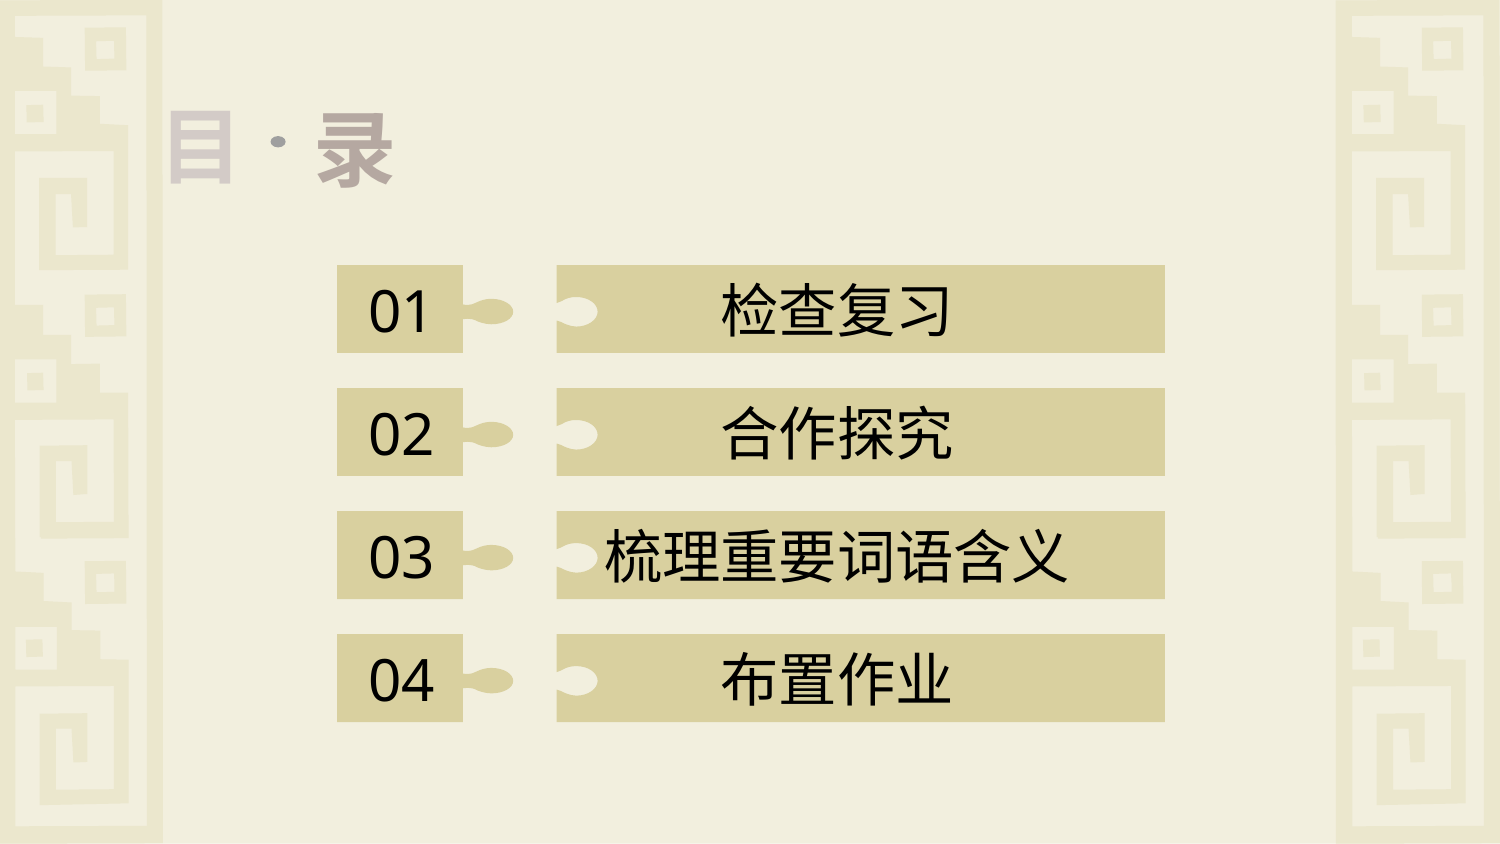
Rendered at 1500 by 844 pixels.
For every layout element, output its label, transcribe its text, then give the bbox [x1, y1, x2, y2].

text_box 02 [337, 388, 514, 476]
text_box 检查复习 [556, 265, 1165, 353]
text_box 01 [337, 265, 514, 353]
text_box 布置作业 [556, 634, 1165, 723]
text_box 合作探究 [556, 388, 1165, 476]
text_box 录 [299, 89, 422, 205]
text_box [269, 135, 287, 149]
text_box 目 [144, 86, 258, 202]
text_box 03 [337, 511, 514, 600]
text_box 04 [337, 634, 514, 723]
text_box 梳理重要词语含义 [556, 511, 1165, 600]
